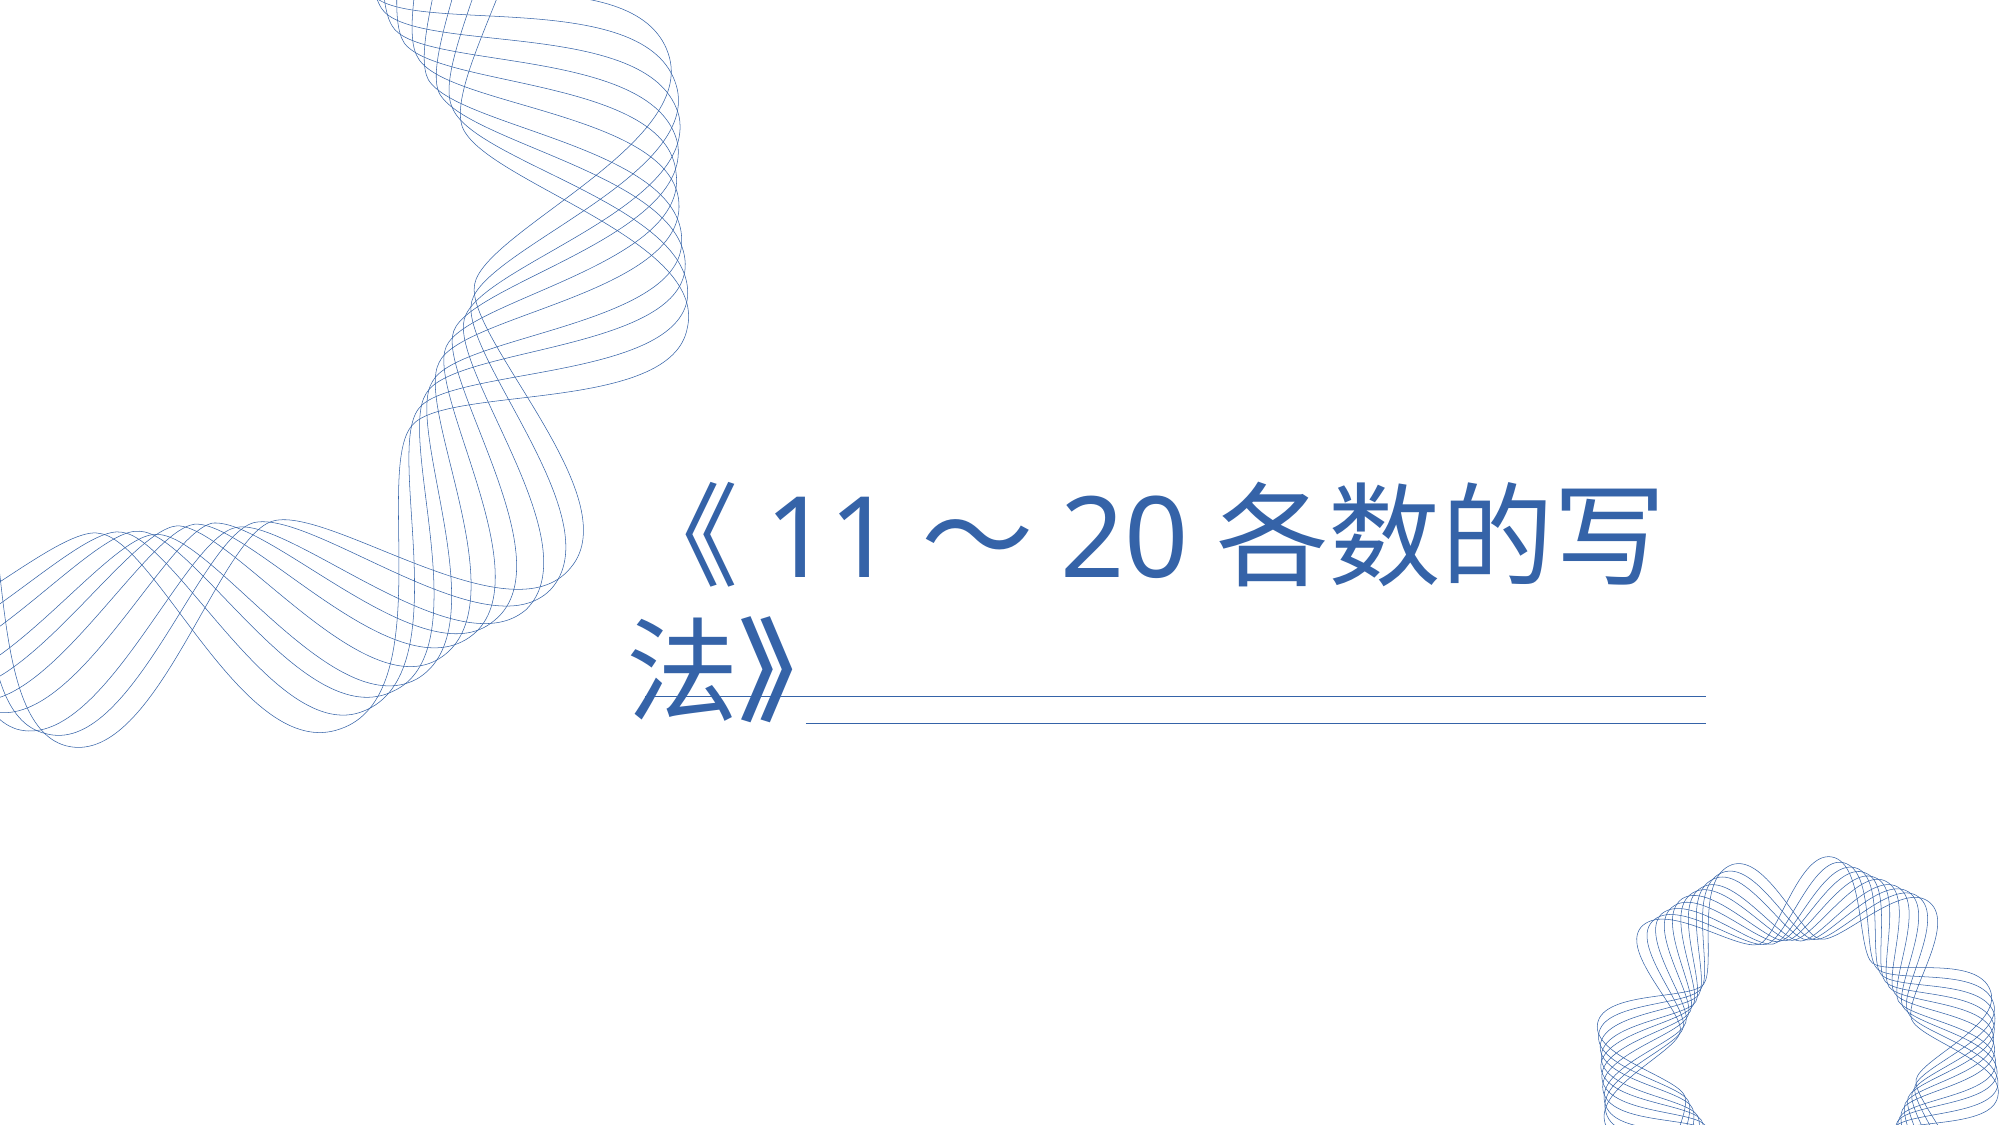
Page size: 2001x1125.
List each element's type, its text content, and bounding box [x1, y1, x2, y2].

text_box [645, 696, 1706, 724]
text_box 《11～20各数的写法》 [611, 458, 1698, 743]
